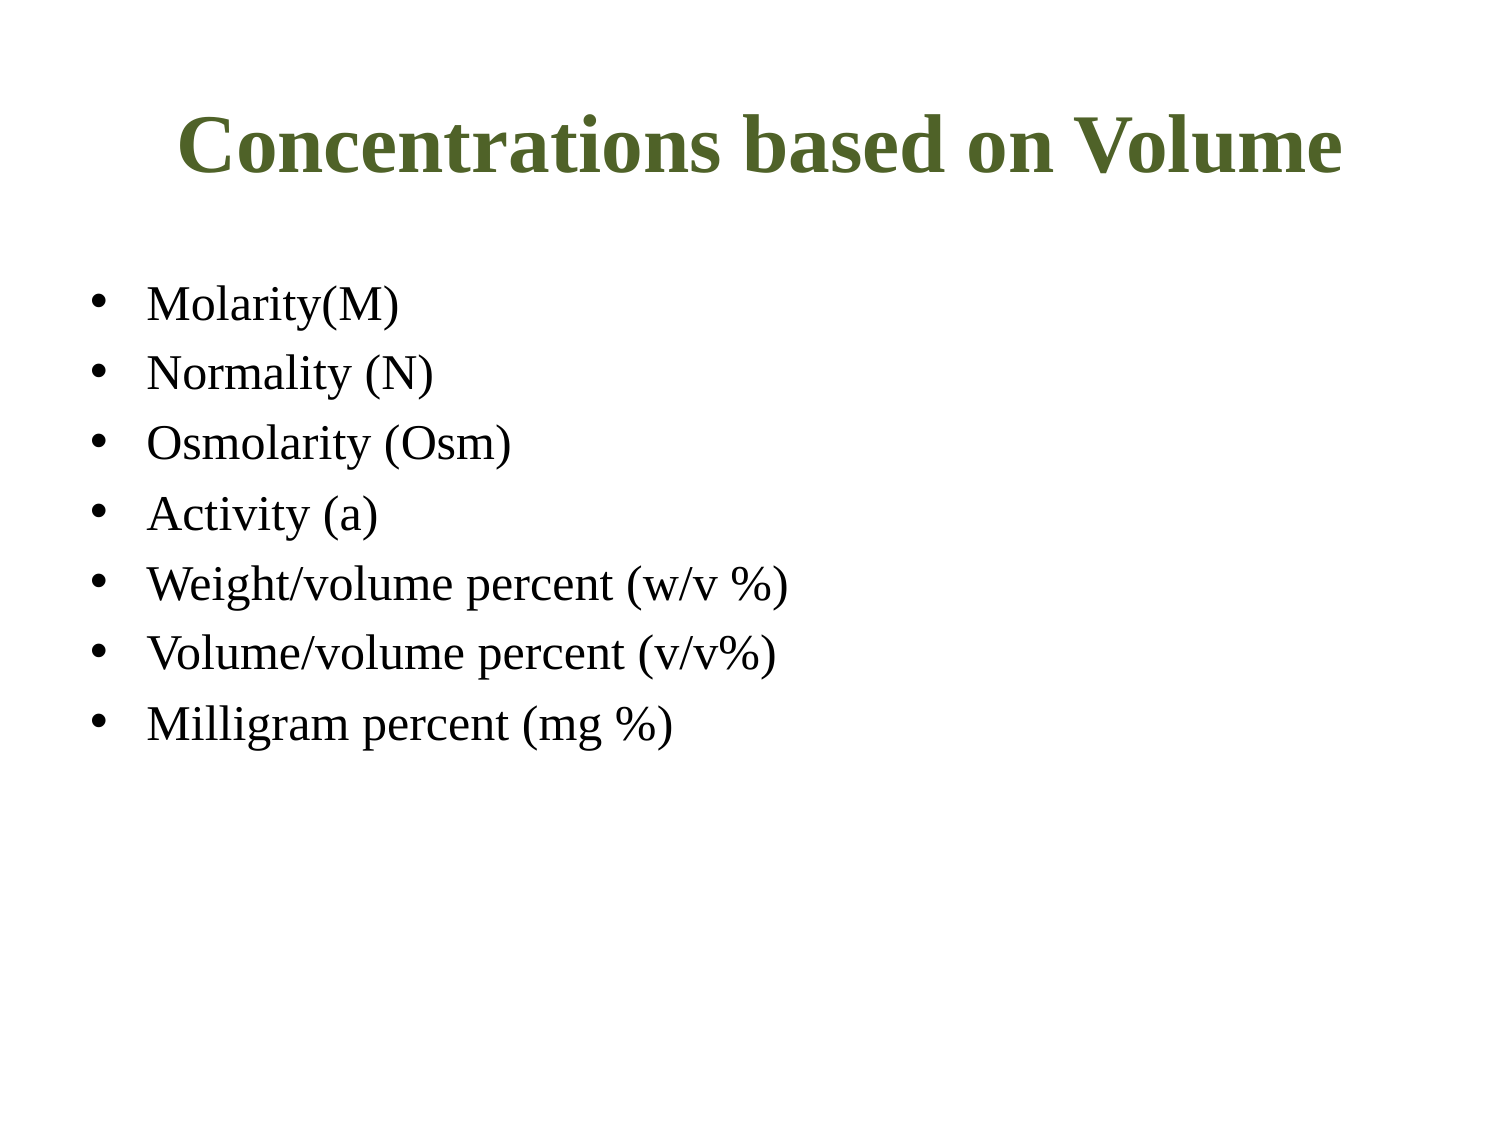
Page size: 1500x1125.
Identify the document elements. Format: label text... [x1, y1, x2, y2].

title Concentrations based on Volume [75, 45, 1425, 233]
list Molarity(M) Normality (N) Osmolarity (Osm) Activity (a) Weight/volume percent (w/v %) Volume/volume percent (v/v%) Milligram percent (mg %) [75, 262, 1500, 1005]
